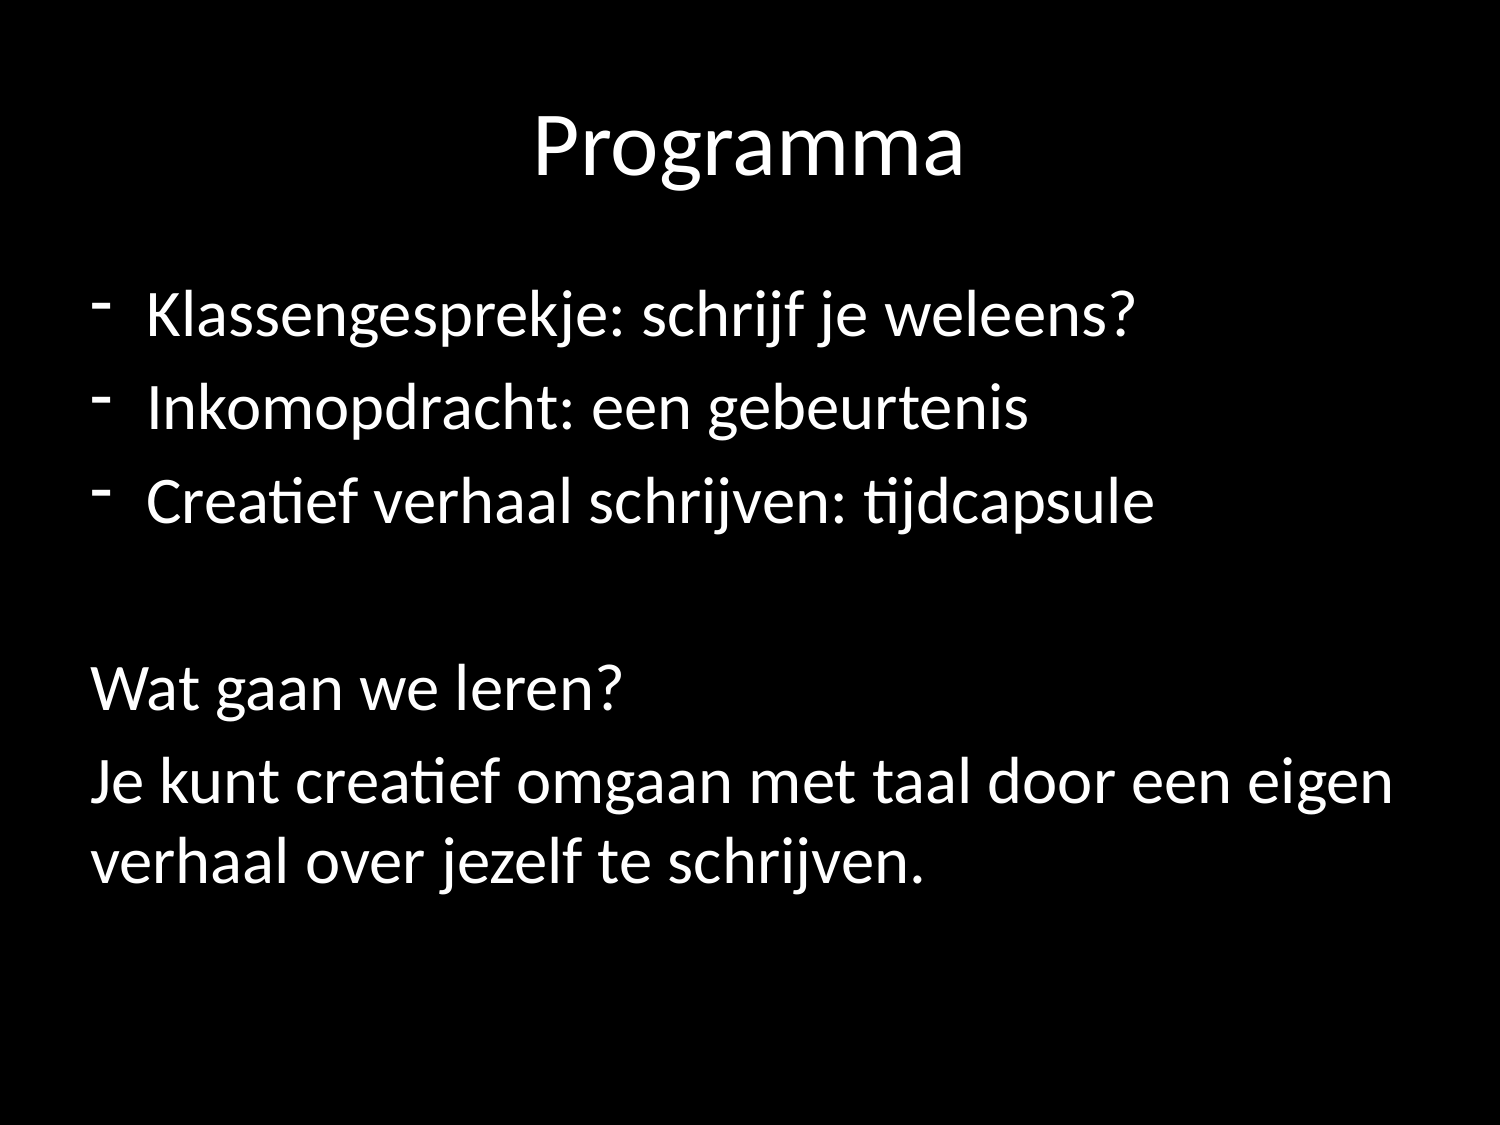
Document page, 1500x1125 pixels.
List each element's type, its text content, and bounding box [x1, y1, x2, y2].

list Klassengesprekje: schrijf je weleens? Inkomopdracht: een gebeurtenis Creatief verhaal schrijven: tijdcapsule Wat gaan we leren? Je kunt creatief omgaan met taal door een eigen verhaal over jezelf te schrijven. [75, 262, 1425, 1005]
title Programma [75, 45, 1425, 233]
